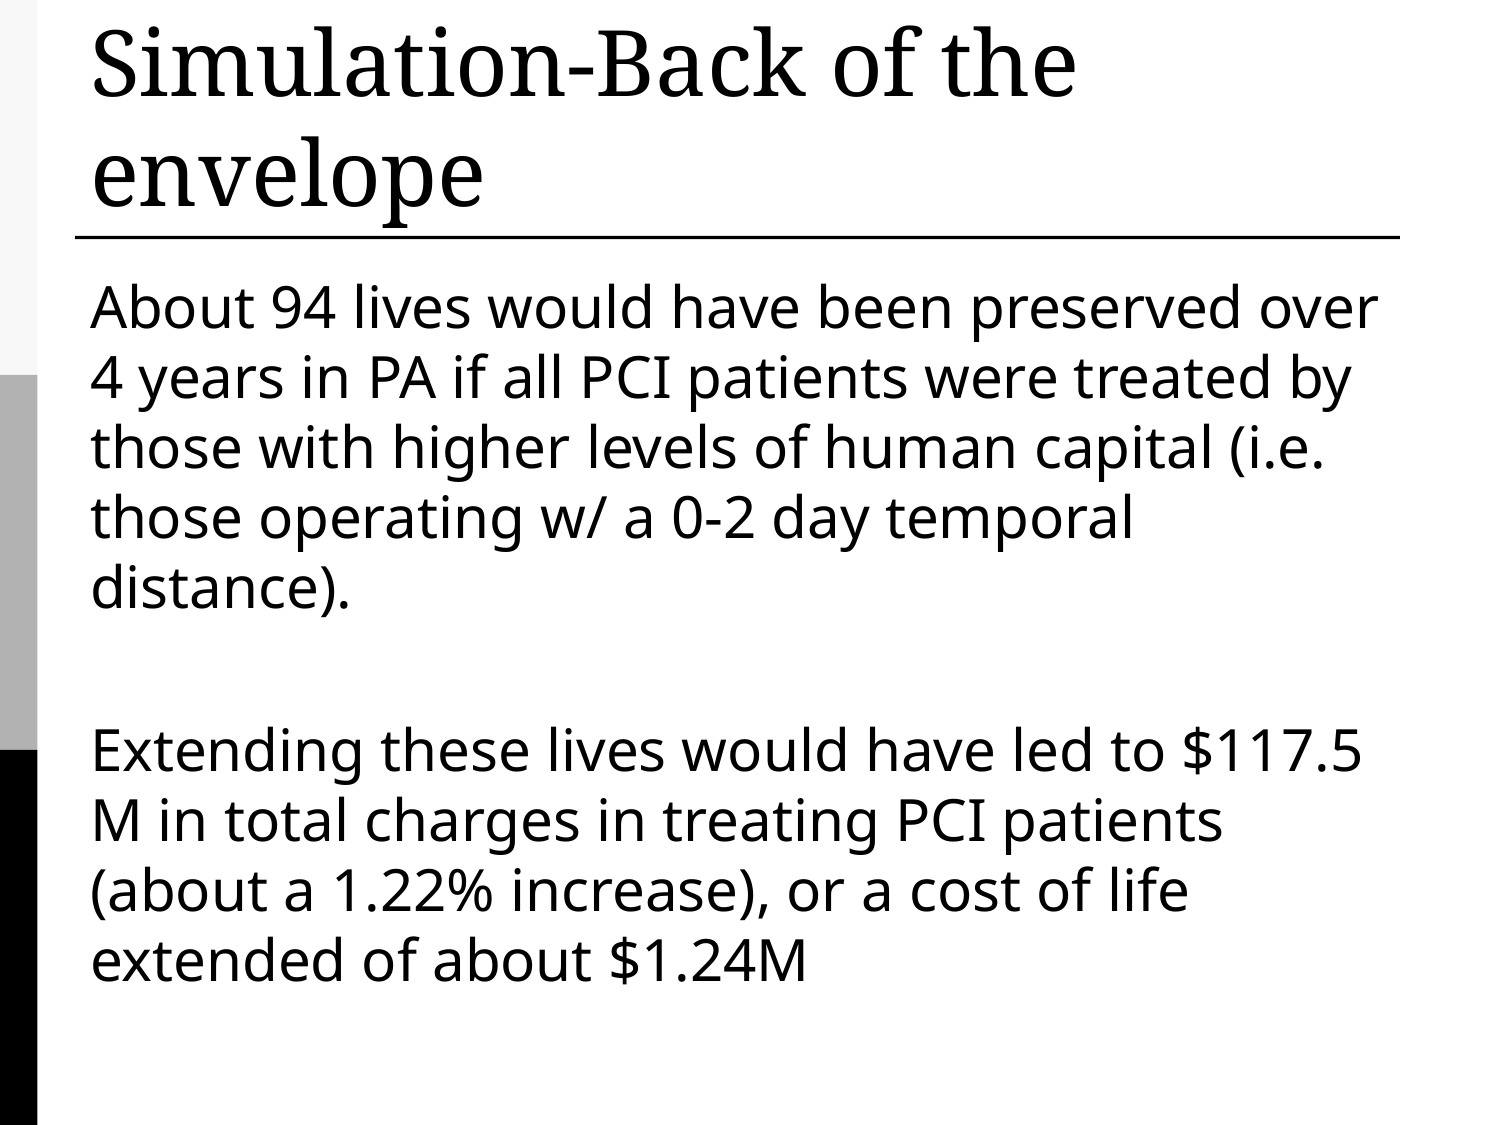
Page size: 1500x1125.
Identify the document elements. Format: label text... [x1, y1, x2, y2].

title Simulation-Back of the envelope [74, 45, 1426, 233]
list About 94 lives would have been preserved over 4 years in PA if all PCI patients were treated by those with higher levels of human capital (i.e. those operating w/ a 0-2 day temporal distance). Extending these lives would have led to $117.5 M in total charges in treating PCI patients (about a 1.22% increase), or a cost of life extended of about $1.24M [74, 262, 1426, 1006]
